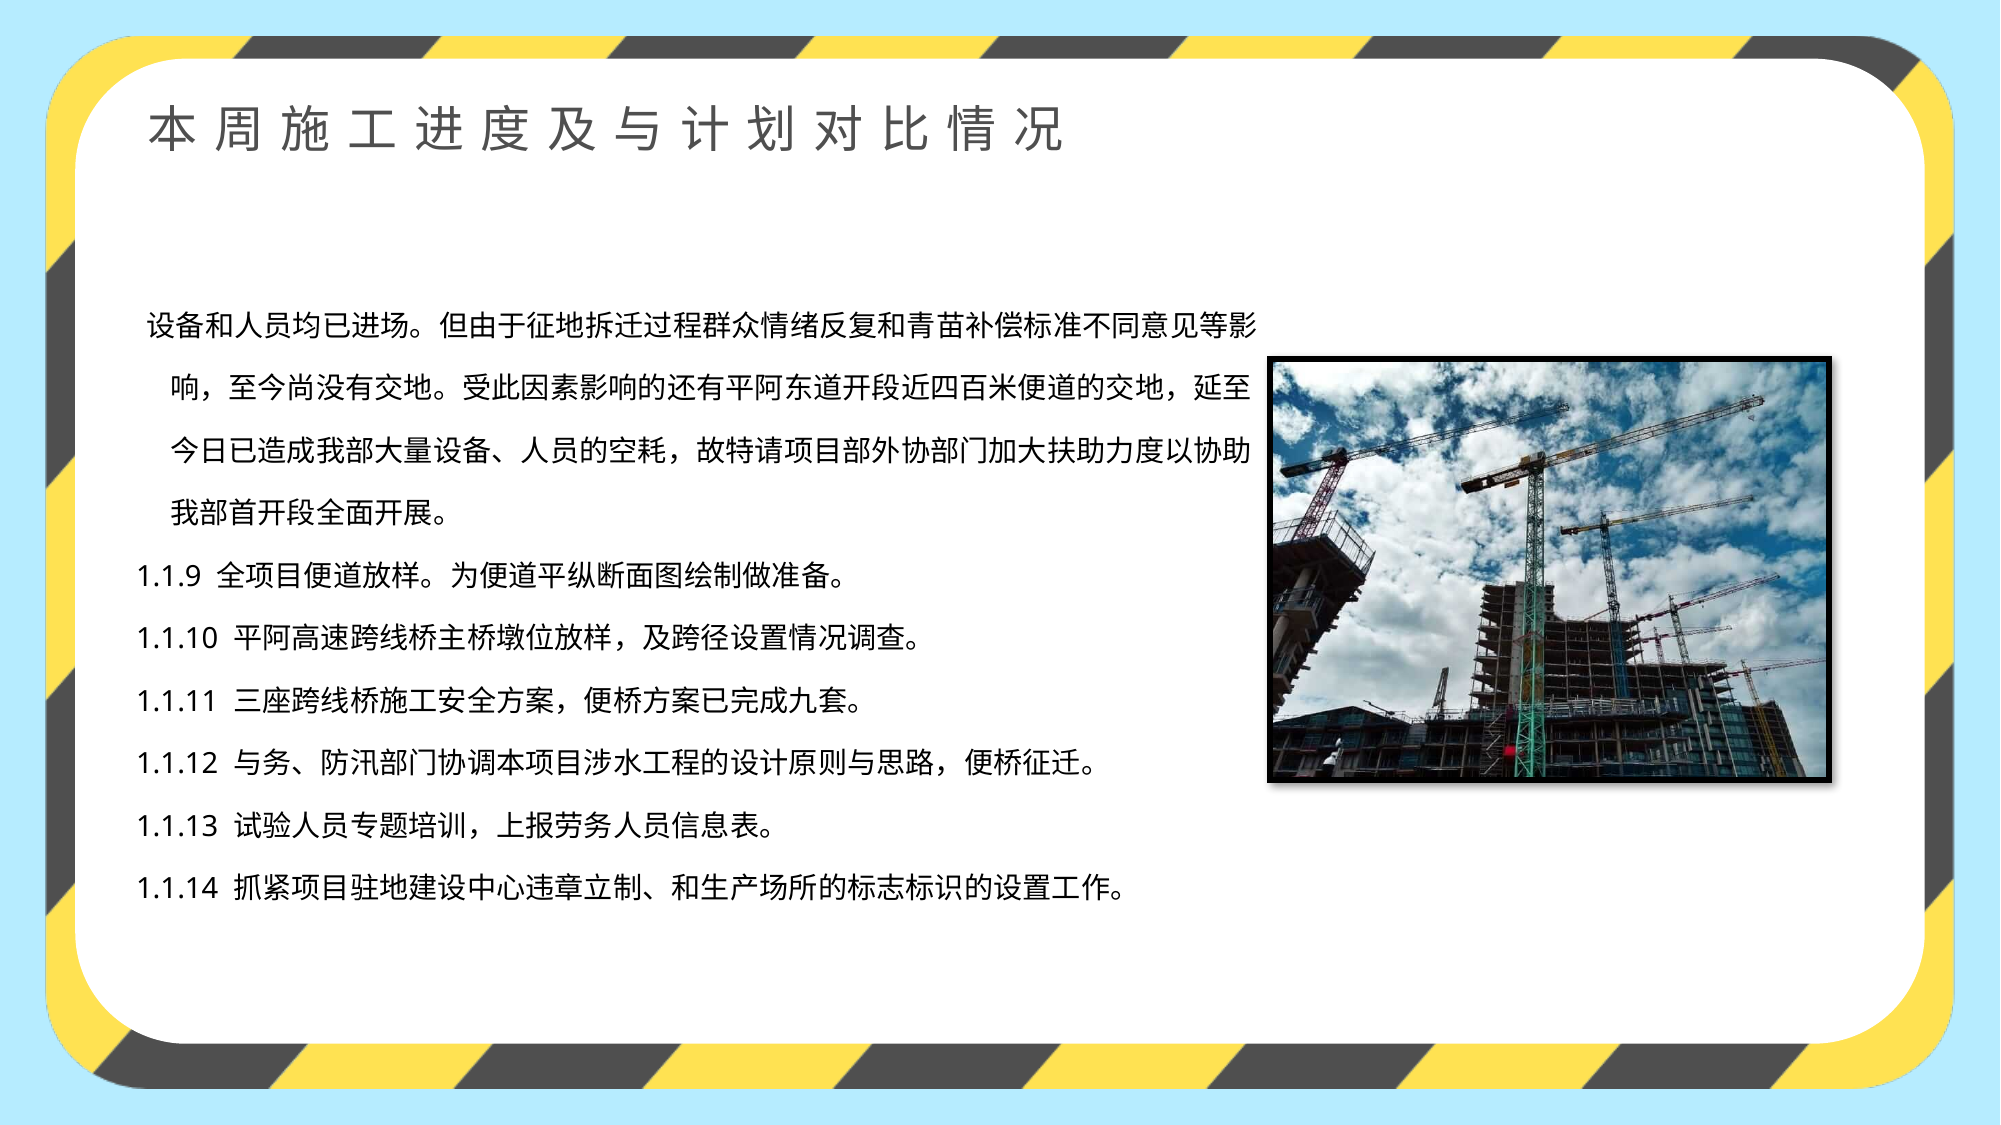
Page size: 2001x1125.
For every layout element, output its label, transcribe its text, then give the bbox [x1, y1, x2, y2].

picture [0, 0, 2000, 1125]
text_box 本周施工进度及与计划对比情况 [132, 89, 1139, 165]
text_box 设备和人员均已进场。但由于征地拆迁过程群众情绪反复和青苗补偿标准不同意见等影响，至今尚没有交地。受此因素影响的还有平阿东道开段近四百米便道的交地，延至今日已造成我部大量设备、人员的空耗，故特请项目部外协部门加大扶助力度以协助我部首开段全面开展。 1.1.9 全项目便道放样。为便道平纵断面图绘制做准备。 1.1.10 平阿高速跨线桥主桥墩位放样，及跨径设置情况调查。 1.1.11 三座跨线桥施工安全方案，便桥方案已完成九套。 1.1.12 与务、防汛部门协调本项目涉水工程的设计原则与思路，便桥征迁。 1.1.13 试验人员专题培训，上报劳务人员信息表。 1.1.14 抓紧项目驻地建设中心违章立制、和生产场所的标志标识的设置工作。 [98, 272, 1273, 943]
